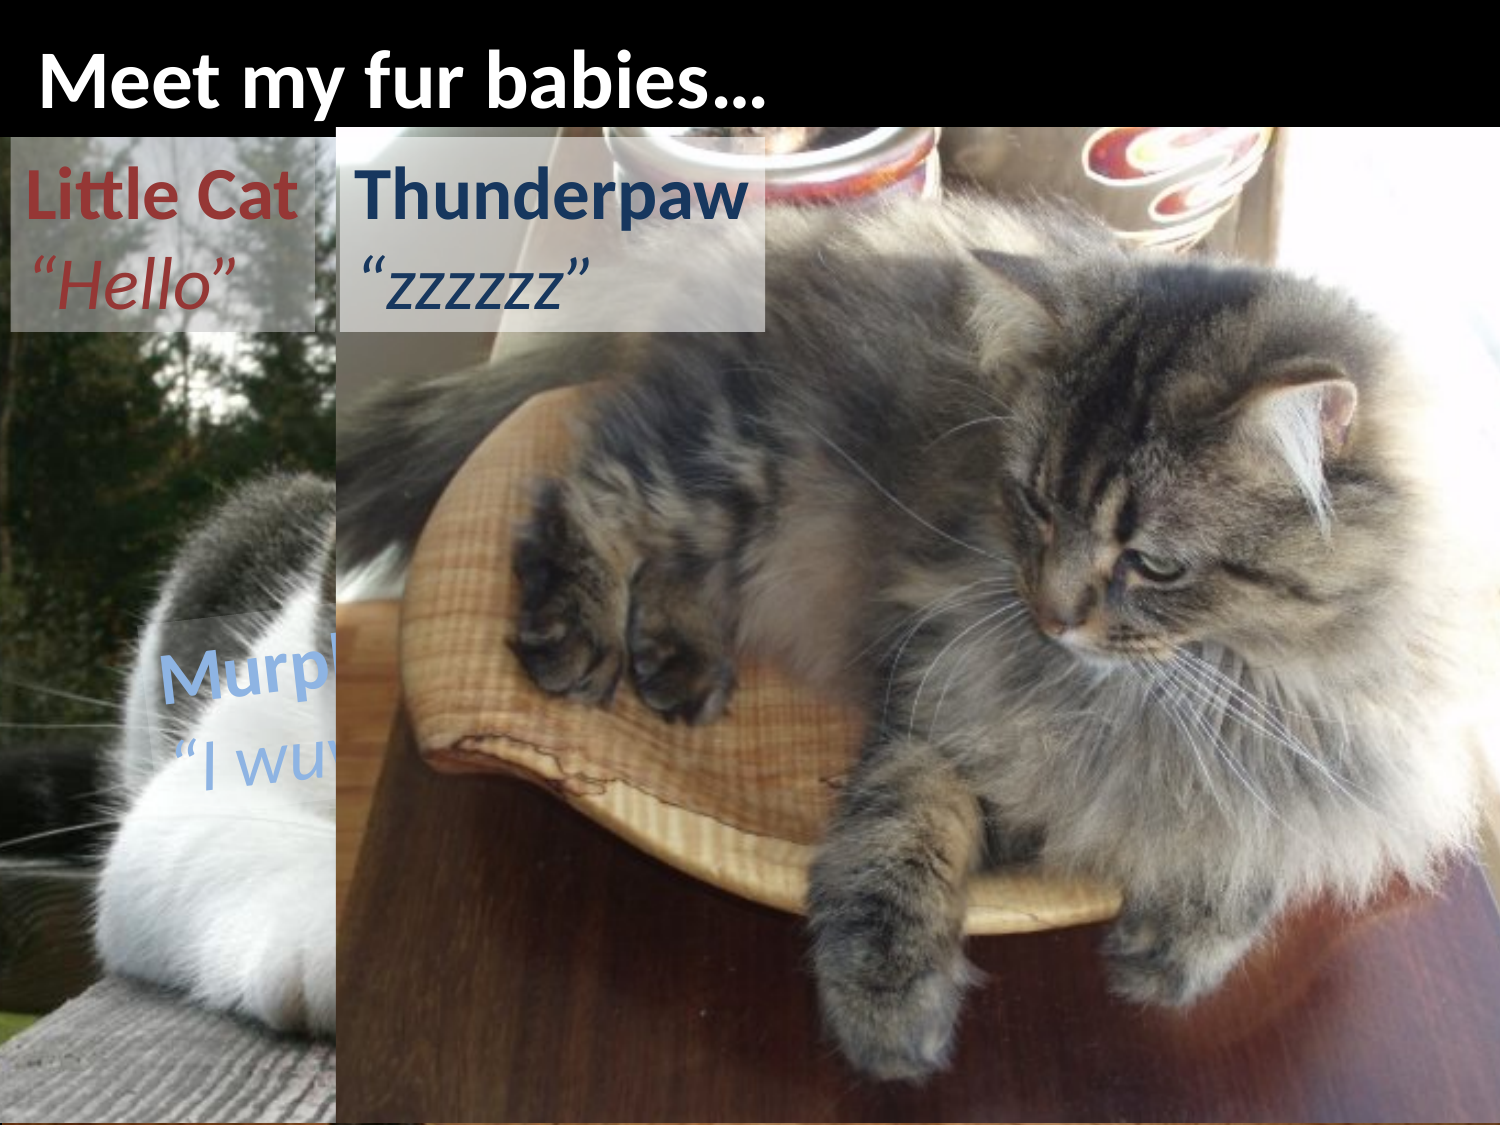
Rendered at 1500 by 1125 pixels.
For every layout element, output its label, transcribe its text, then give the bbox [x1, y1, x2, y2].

text_box Meet my fur babies… [22, 17, 785, 133]
picture [0, 127, 1500, 1125]
